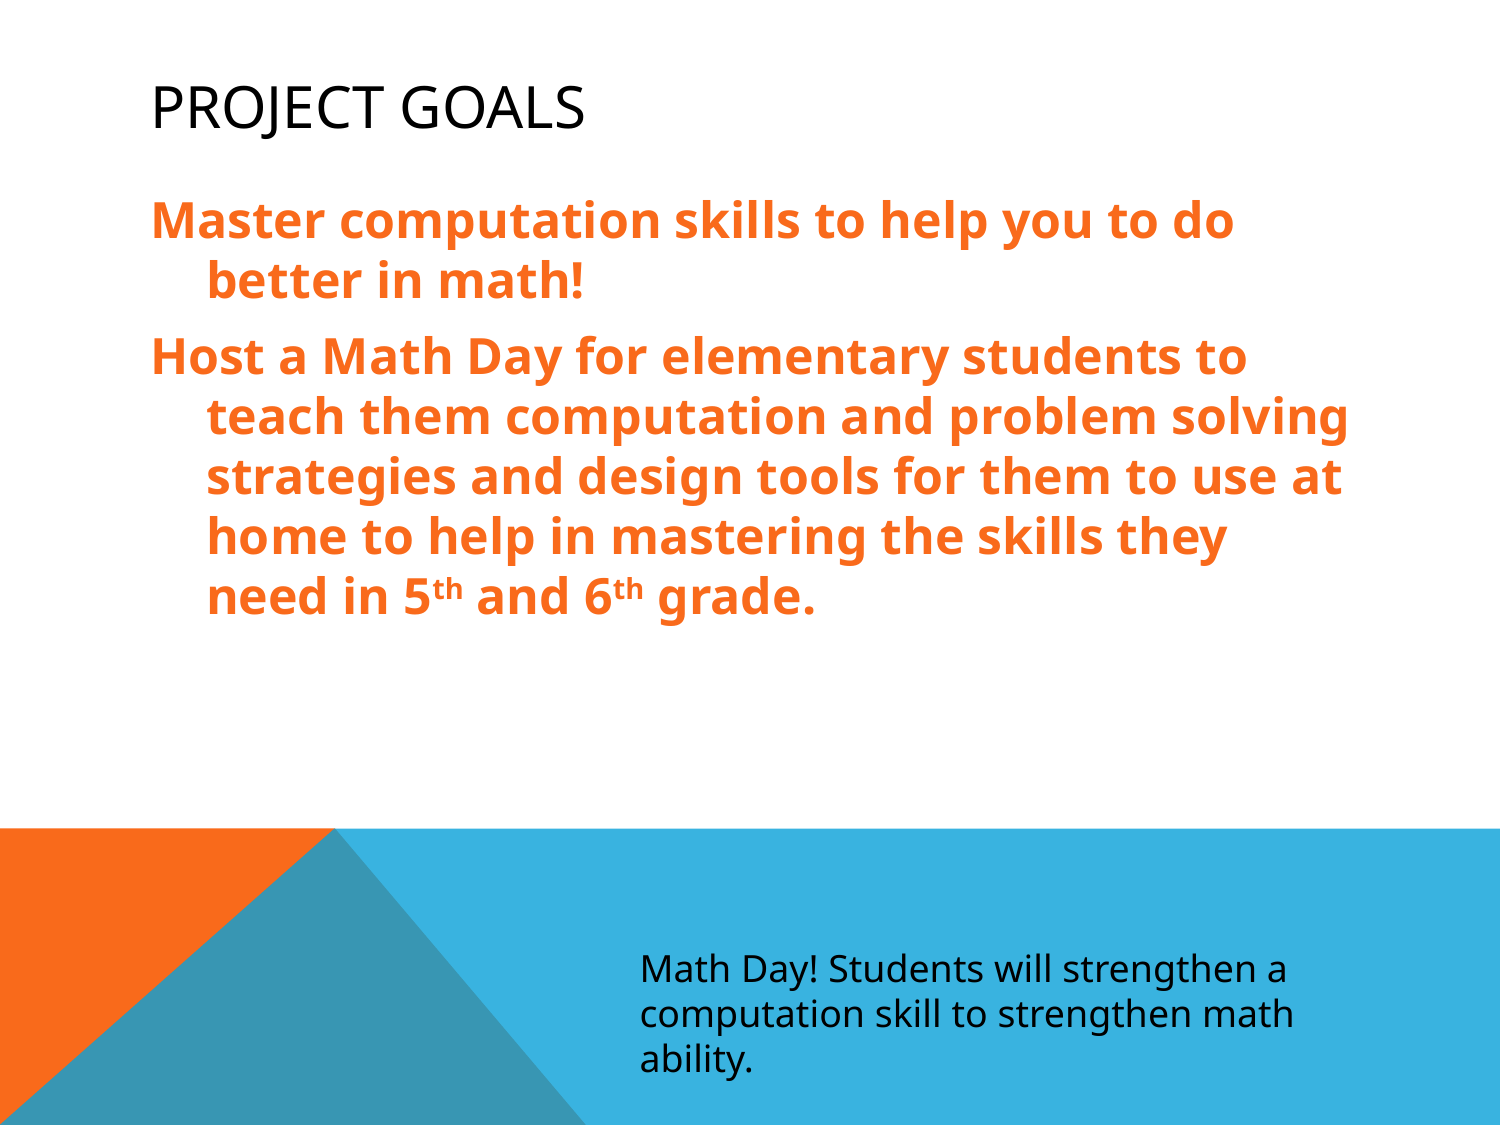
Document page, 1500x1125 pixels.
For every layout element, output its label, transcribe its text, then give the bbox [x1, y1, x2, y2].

title Project Goals [135, 60, 1369, 150]
text_box Math Day! Students will strengthen a computation skill to strengthen math ability. [624, 937, 1375, 1088]
list Master computation skills to help you to do better in math! Host a Math Day for elementary students to teach them computation and problem solving strategies and design tools for them to use at home to help in mastering the skills they need in 5th and 6th grade. [135, 180, 1369, 768]
